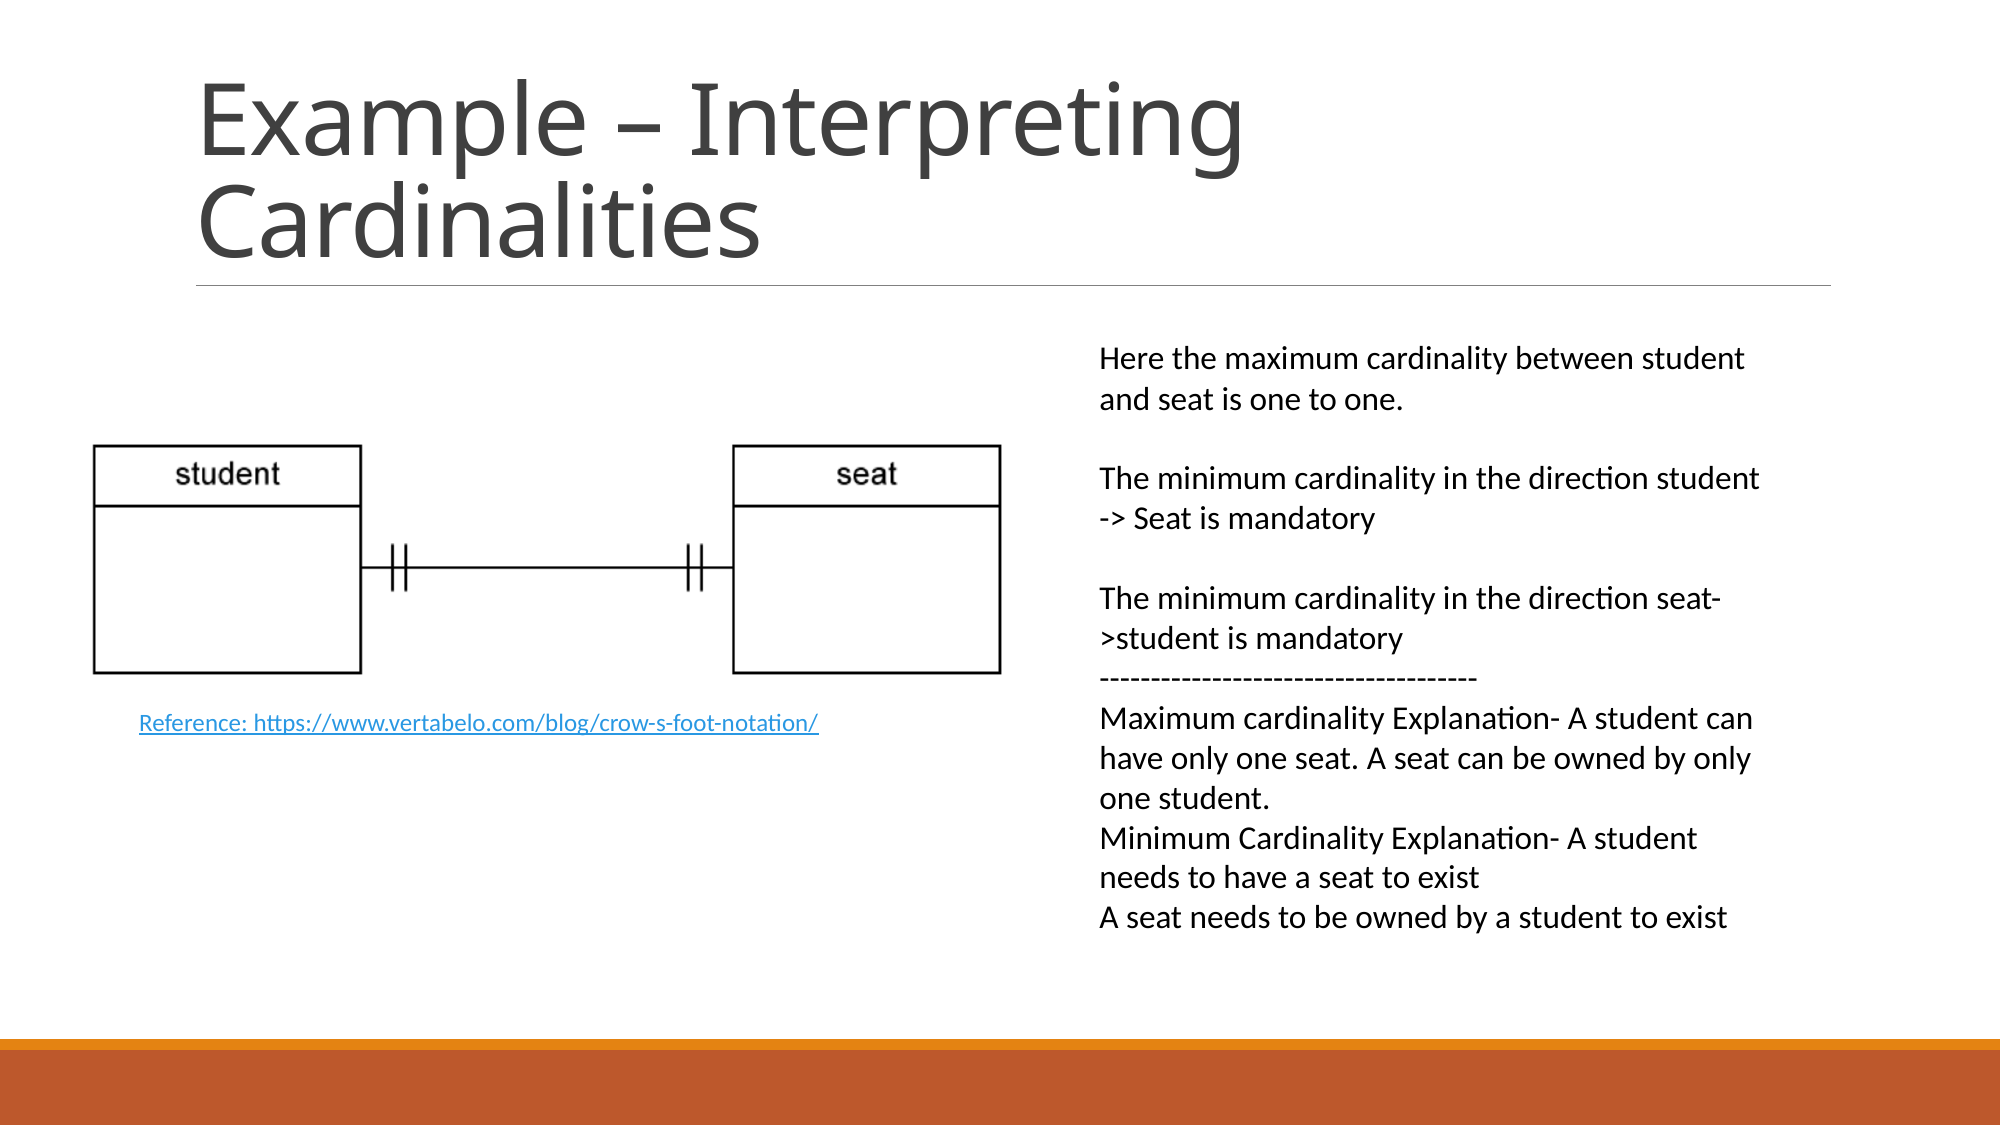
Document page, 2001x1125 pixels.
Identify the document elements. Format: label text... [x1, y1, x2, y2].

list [40, 395, 1067, 716]
title Example – Interpreting Cardinalities [180, 47, 1830, 285]
text_box Reference: https://www.vertabelo.com/blog/crow-s-foot-notation/ [124, 724, 877, 744]
text_box Here the maximum cardinality between student and seat is one to one. The minimum cardinality in the direction student -> Seat is mandatory The minimum cardinality in the direction seat->student is mandatory ------------------------------------- Maximum cardinality Explanation- A student can have only one seat. A seat can be owned by only one student. Minimum Cardinality Explanation- A student needs to have a seat to exist A seat needs to be owned by a student to exist [1084, 329, 1794, 1033]
